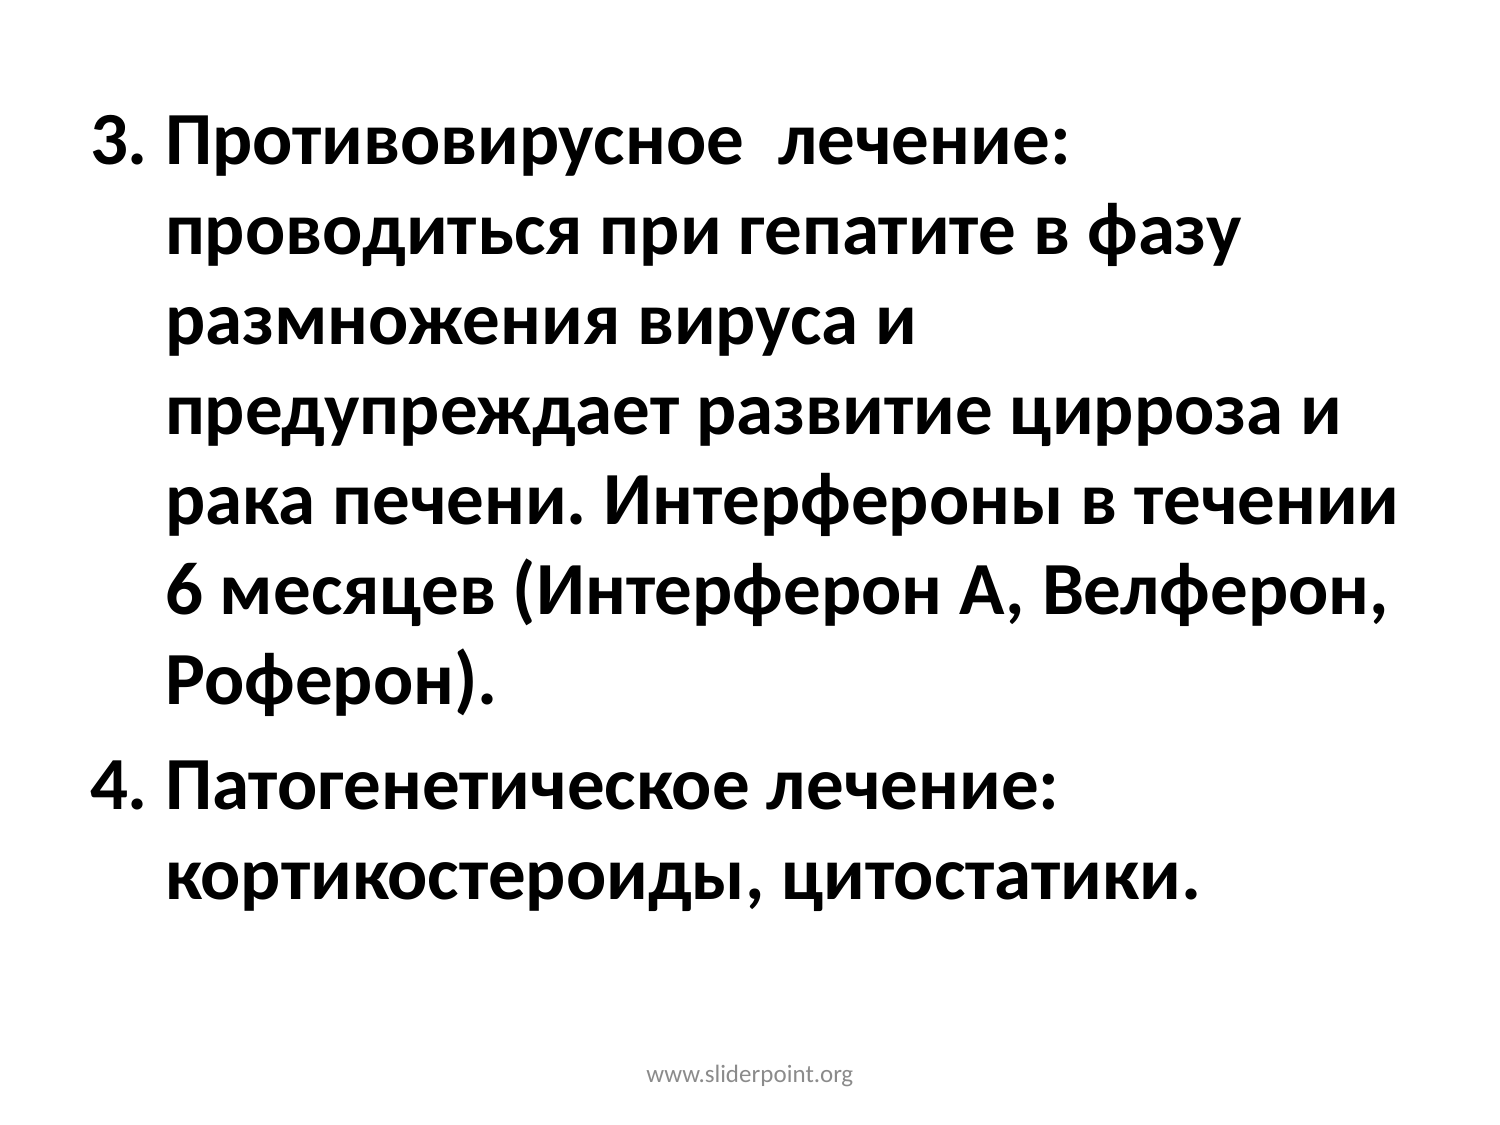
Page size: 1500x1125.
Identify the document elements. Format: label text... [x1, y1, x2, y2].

footer www.sliderpoint.org [512, 1042, 988, 1103]
list 3. Противовирусное лечение: проводиться при гепатите в фазу размножения вируса и предупреждает развитие цирроза и рака печени. Интерфероны в течении 6 месяцев (Интерферон А, Велферон, Роферон). 4. Патогенетическое лечение: кортикостероиды, цитостатики. [74, 81, 1426, 1020]
